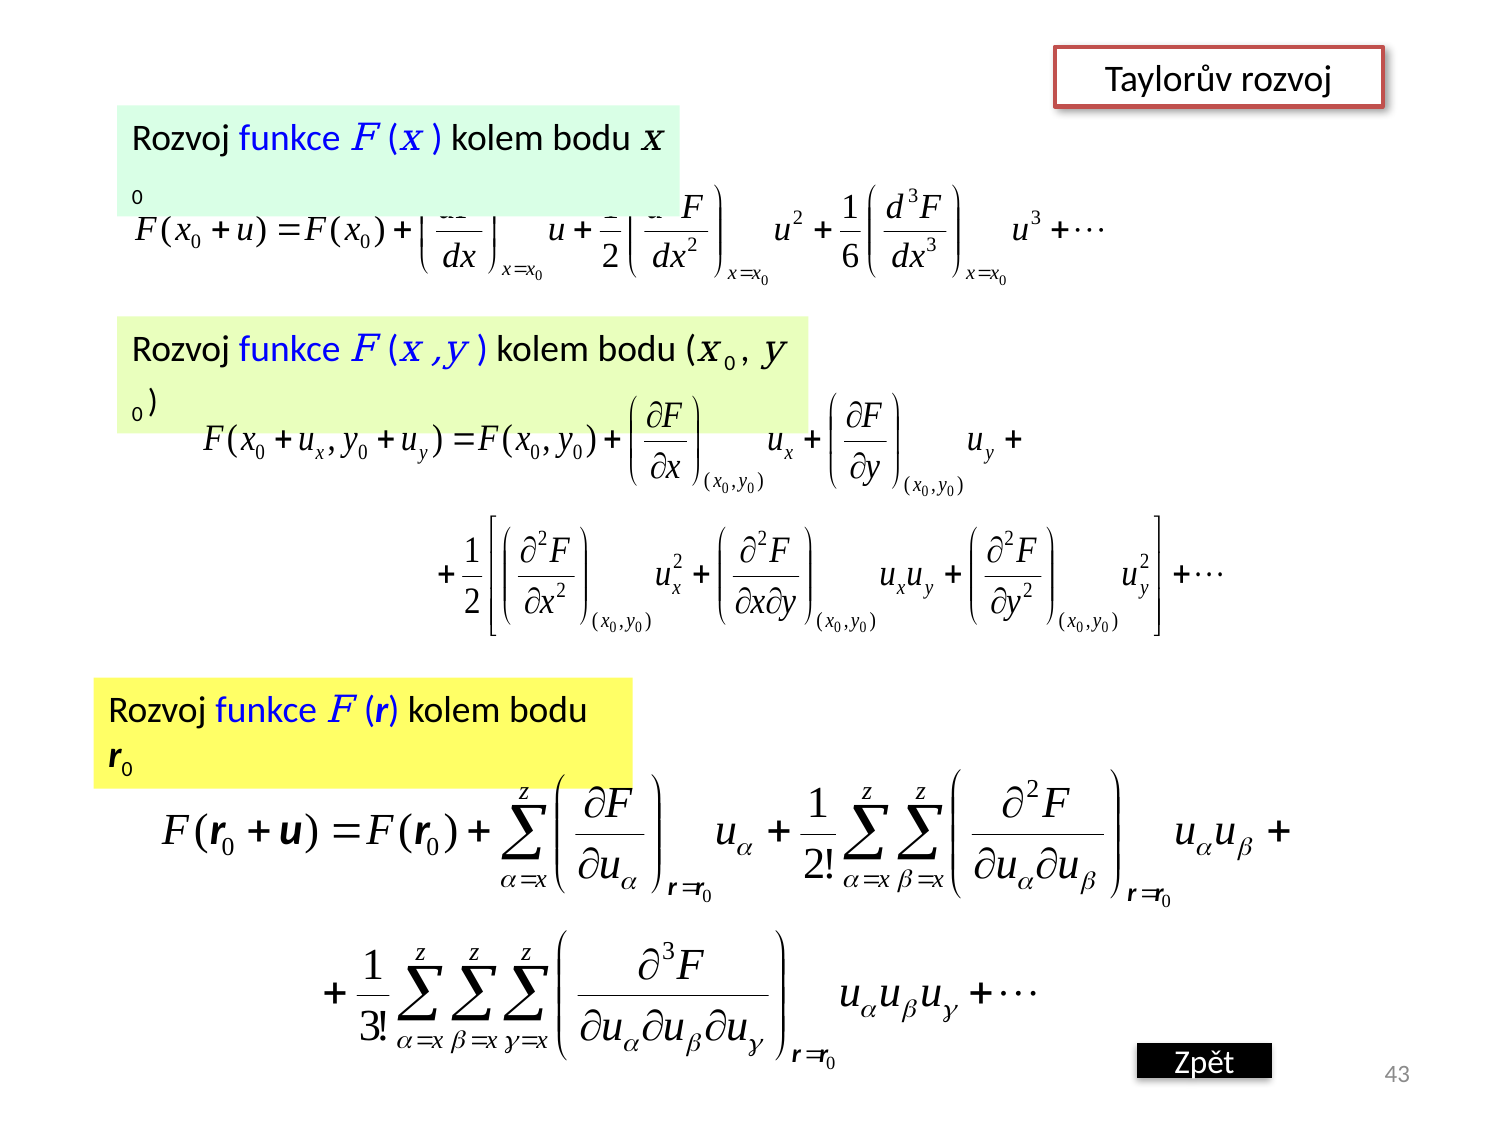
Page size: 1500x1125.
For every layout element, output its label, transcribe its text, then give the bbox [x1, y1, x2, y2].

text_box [116, 316, 1231, 645]
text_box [93, 677, 1301, 1079]
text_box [116, 105, 1111, 294]
slide_number 43 [1074, 1042, 1425, 1103]
text_box Taylorův rozvoj [1053, 45, 1385, 109]
